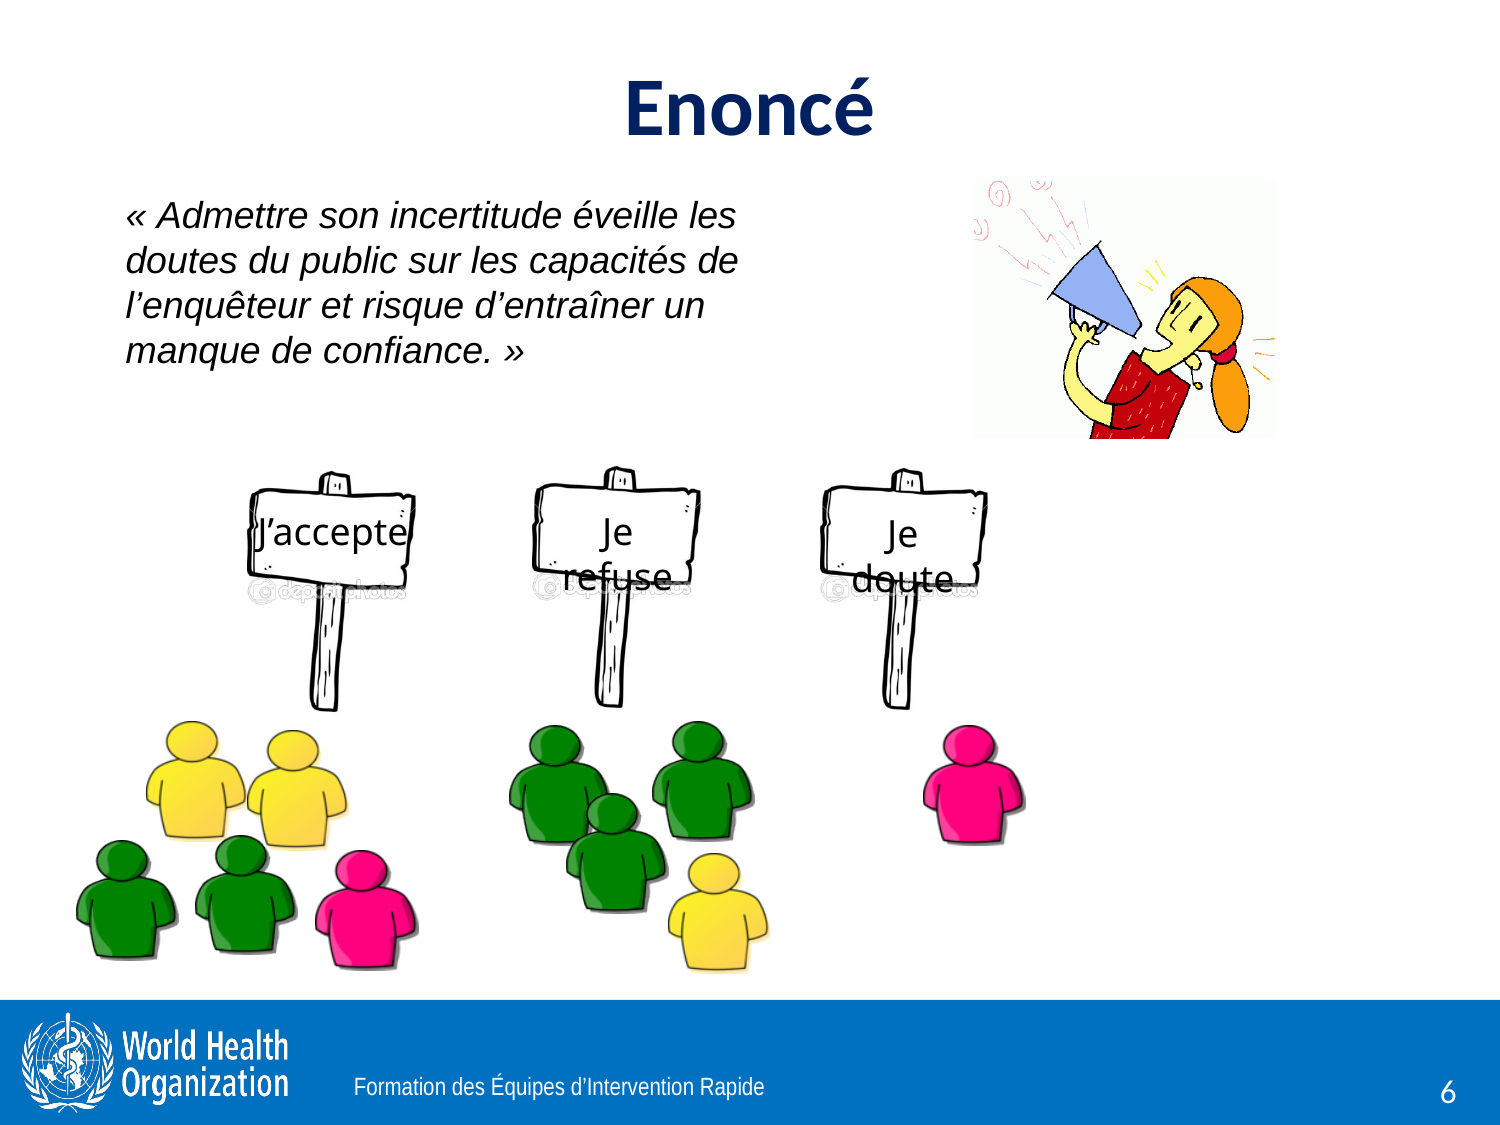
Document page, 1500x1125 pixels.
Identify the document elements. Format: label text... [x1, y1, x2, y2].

title Enoncé [75, 45, 1425, 233]
picture [819, 464, 991, 714]
text_box « Admettre son incertitude éveille les doutes du public sur les capacités de l’enquêteur et risque d’entraîner un manque de confiance. » [112, 183, 820, 378]
list [75, 262, 1425, 1005]
picture [922, 724, 1026, 846]
picture [974, 181, 1275, 439]
picture [76, 721, 419, 971]
picture [21, 1012, 288, 1113]
picture [509, 721, 770, 974]
picture [532, 462, 703, 712]
picture [247, 466, 418, 717]
